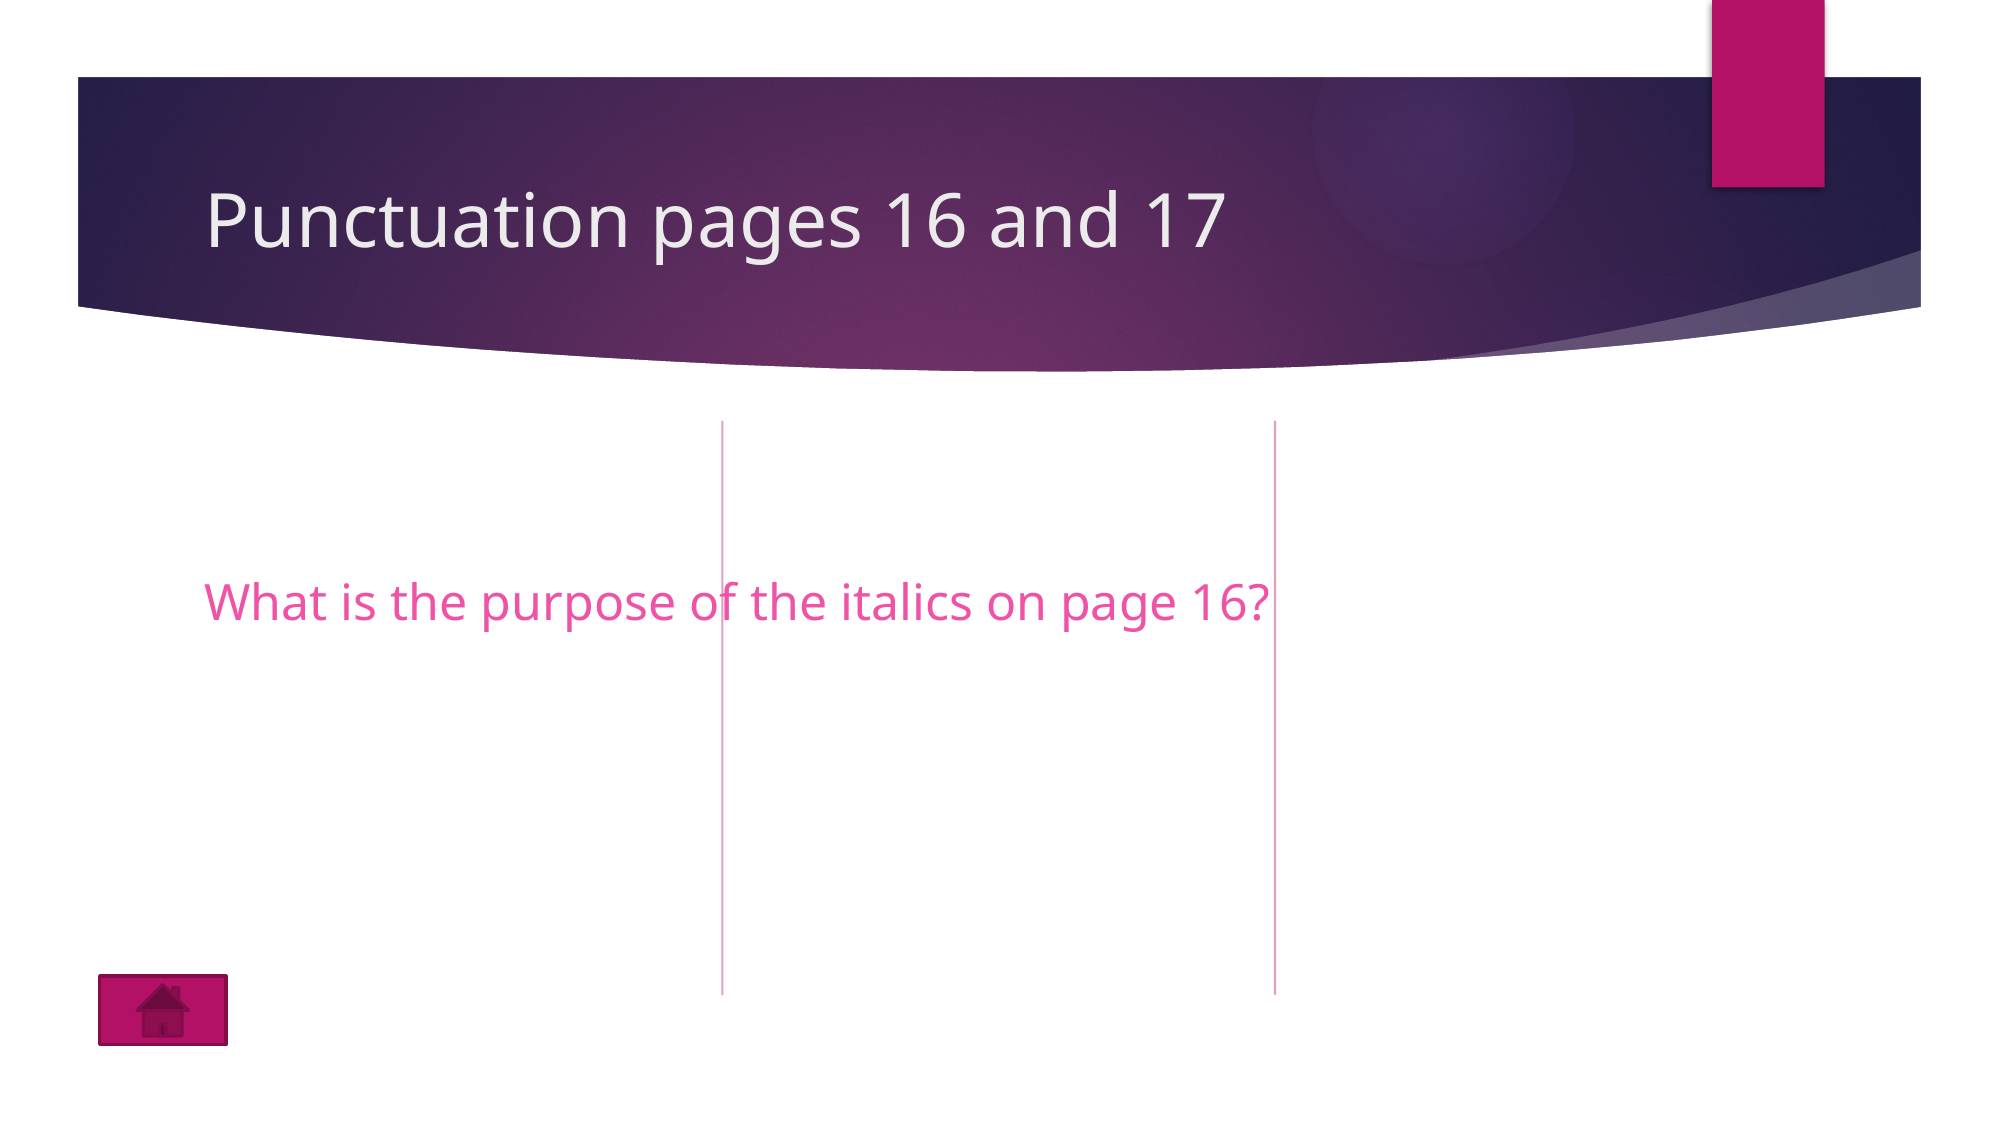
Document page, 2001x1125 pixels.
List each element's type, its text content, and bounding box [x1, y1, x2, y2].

title Punctuation pages 16 and 17 [189, 159, 1638, 276]
text_box [98, 974, 228, 1046]
list What is the purpose of the italics on page 16? [189, 492, 1638, 638]
